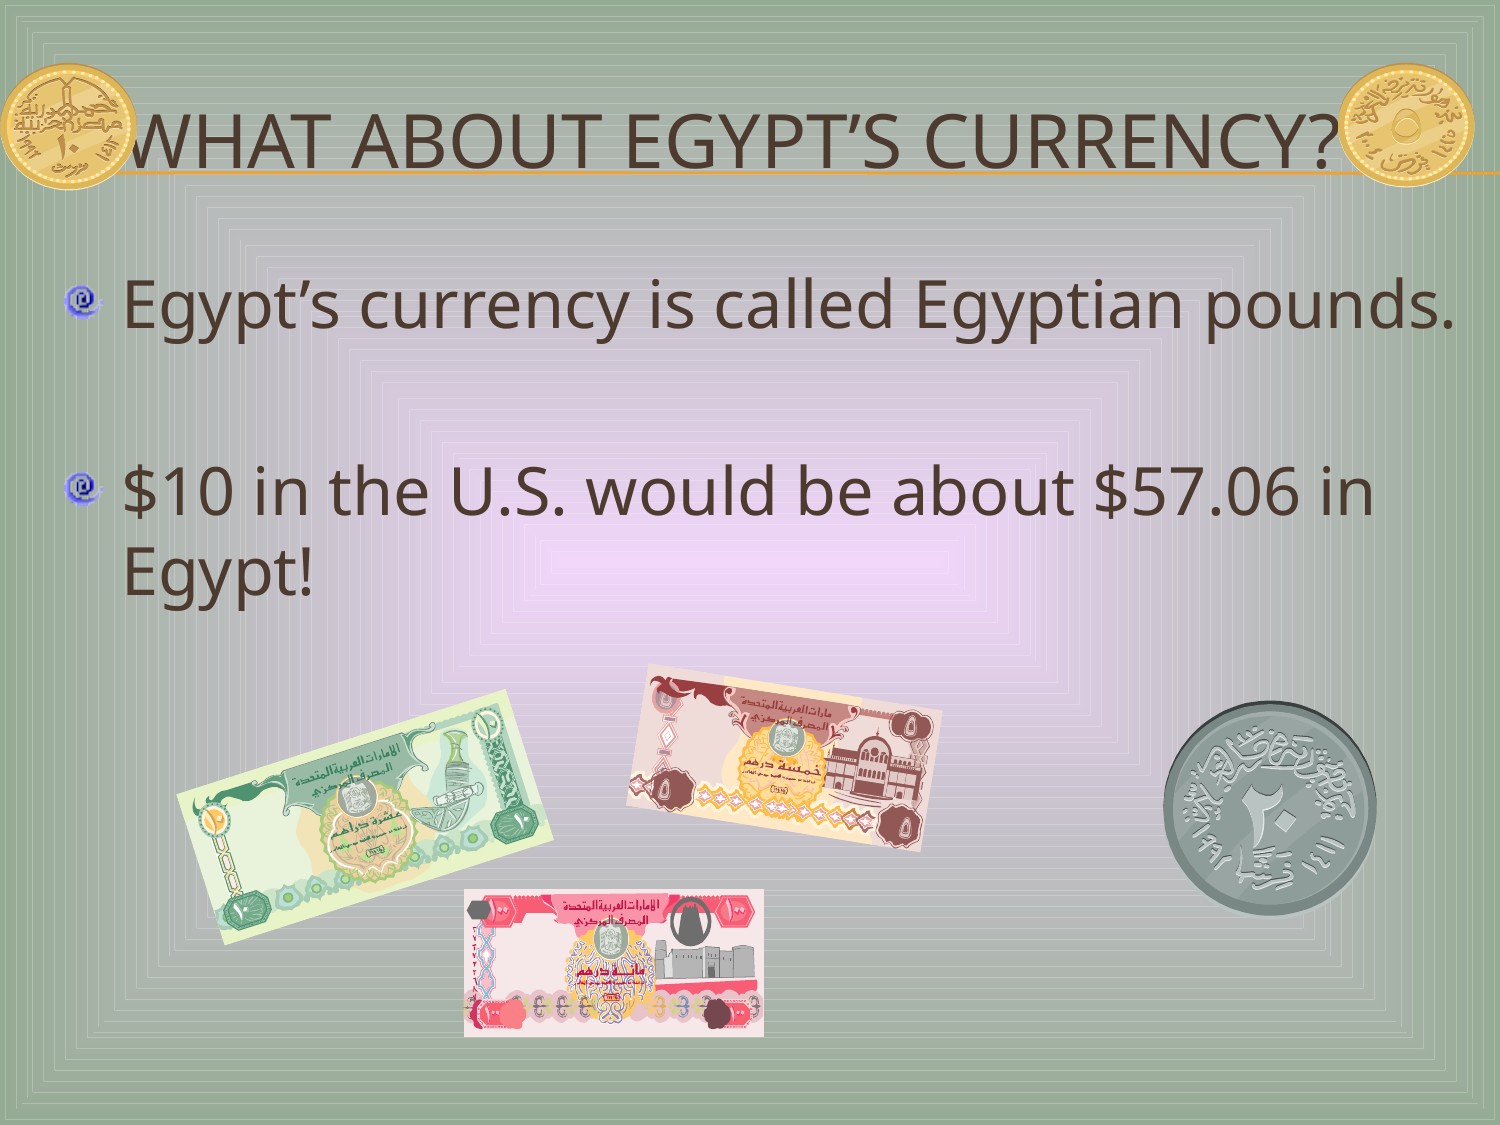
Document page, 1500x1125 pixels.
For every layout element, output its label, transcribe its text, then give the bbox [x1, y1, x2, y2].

picture [64, 472, 103, 506]
picture [190, 736, 765, 1039]
list Egypt’s currency is called Egyptian pounds. $10 in the U.S. would be about $57.06 in Egypt! [50, 254, 1475, 998]
picture [0, 62, 138, 192]
picture [1337, 62, 1476, 189]
picture [634, 684, 935, 831]
picture [1162, 699, 1378, 922]
picture [64, 285, 103, 319]
title What about Egypt’s currency? [0, 45, 1425, 233]
